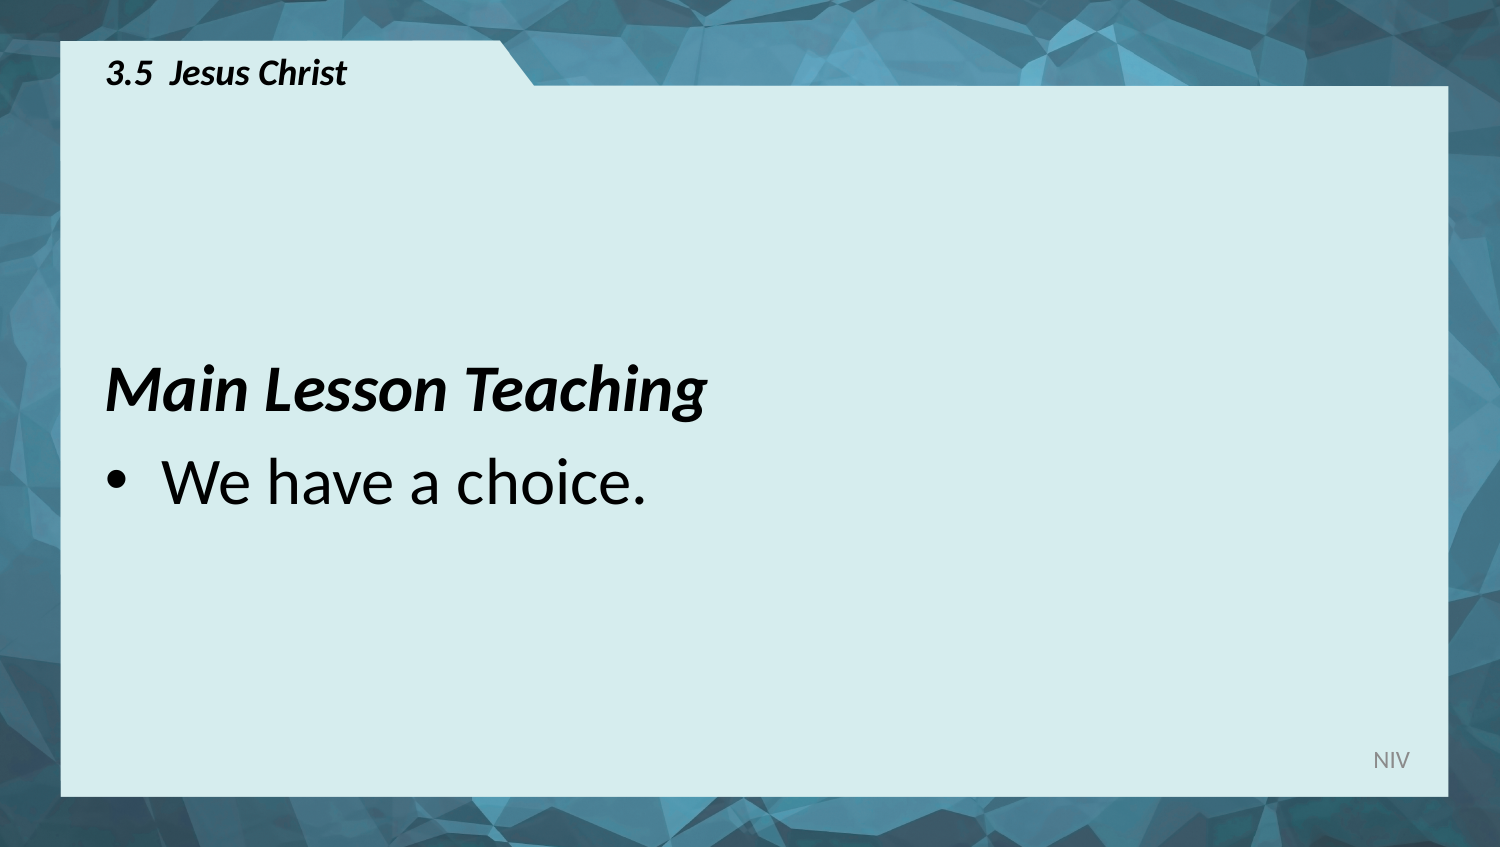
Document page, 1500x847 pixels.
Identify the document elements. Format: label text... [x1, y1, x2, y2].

footer NIV [950, 736, 1425, 782]
title 3.5 Jesus Christ [89, 33, 1420, 108]
list Main Lesson Teaching We have a choice. [89, 141, 1403, 722]
picture [0, 0, 1500, 847]
